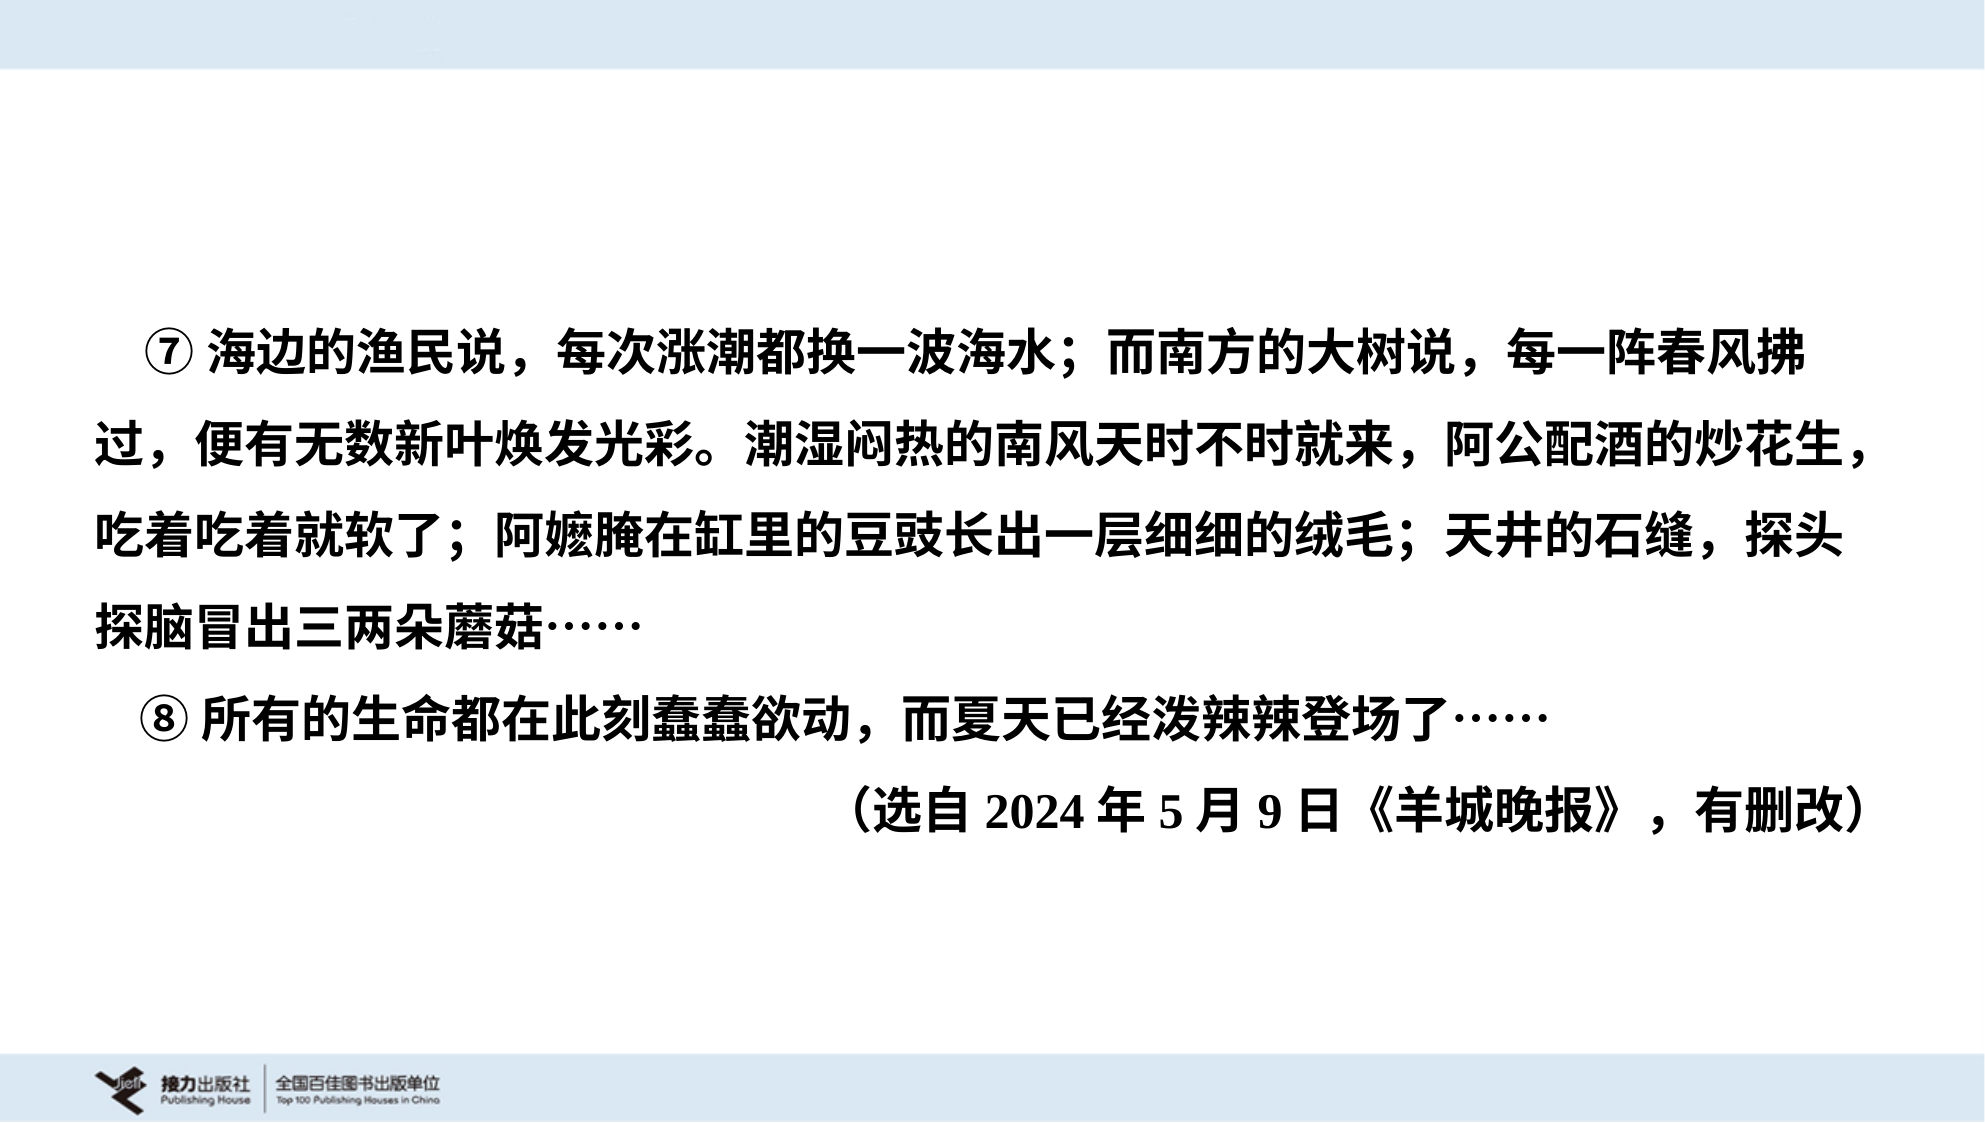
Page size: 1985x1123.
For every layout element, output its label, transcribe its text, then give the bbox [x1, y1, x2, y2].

text_box ⑦海边的渔民说，每次涨潮都换一波海水；而南方的大树说，每一阵春风拂 过，便有无数新叶焕发光彩。潮湿闷热的南风天时不时就来，阿公配酒的炒花生， 吃着吃着就软了；阿嬷腌在缸里的豆豉长出一层细细的绒毛；天井的石缝，探头 探脑冒出三两朵蘑菇…… ⑧所有的生命都在此刻蠢蠢欲动，而夏天已经泼辣辣登场了…… （选自2024年5月9日《羊城晚报》，有删改） [94, 288, 1892, 839]
picture [0, 0, 1985, 1122]
